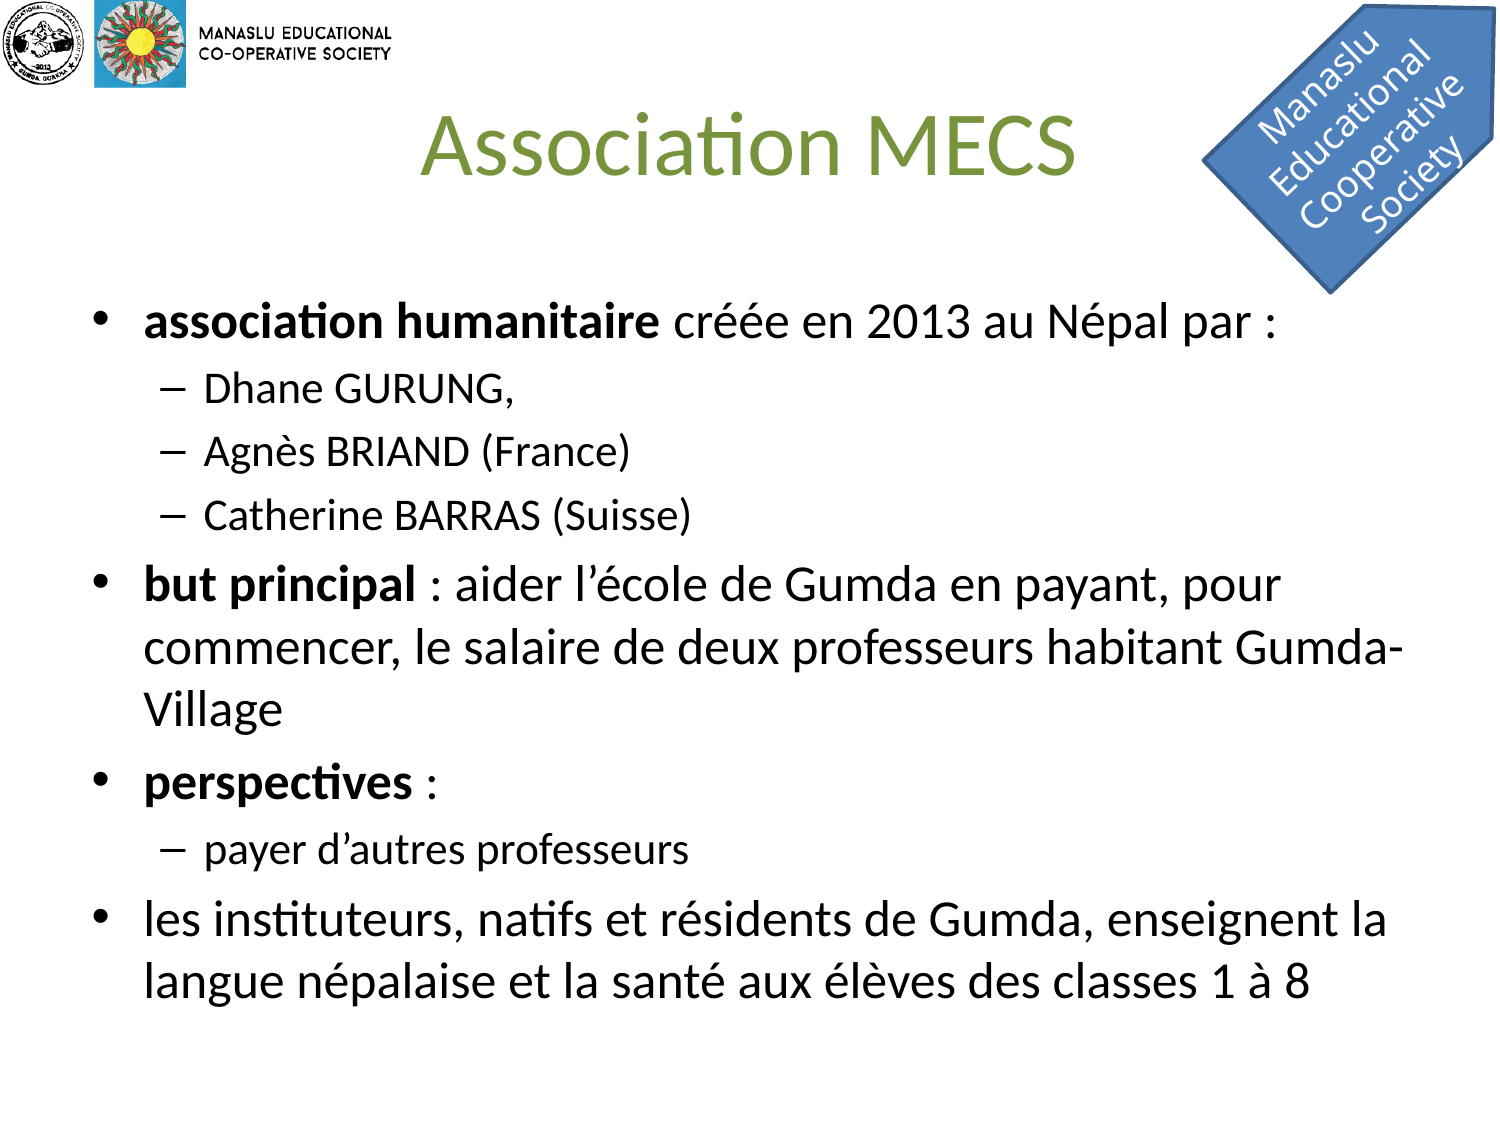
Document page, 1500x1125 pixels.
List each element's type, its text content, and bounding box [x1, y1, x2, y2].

title Association MECS [75, 45, 1425, 233]
picture [0, 0, 398, 88]
list association humanitaire créée en 2013 au Népal par : Dhane GURUNG, Agnès BRIAND (France) Catherine BARRAS (Suisse) but principal : aider l’école de Gumda en payant, pour commencer, le salaire de deux professeurs habitant Gumda-Village perspectives : payer d’autres professeurs les instituteurs, natifs et résidents de Gumda, enseignent la langue népalaise et la santé aux élèves des classes 1 à 8 [76, 278, 1427, 1022]
